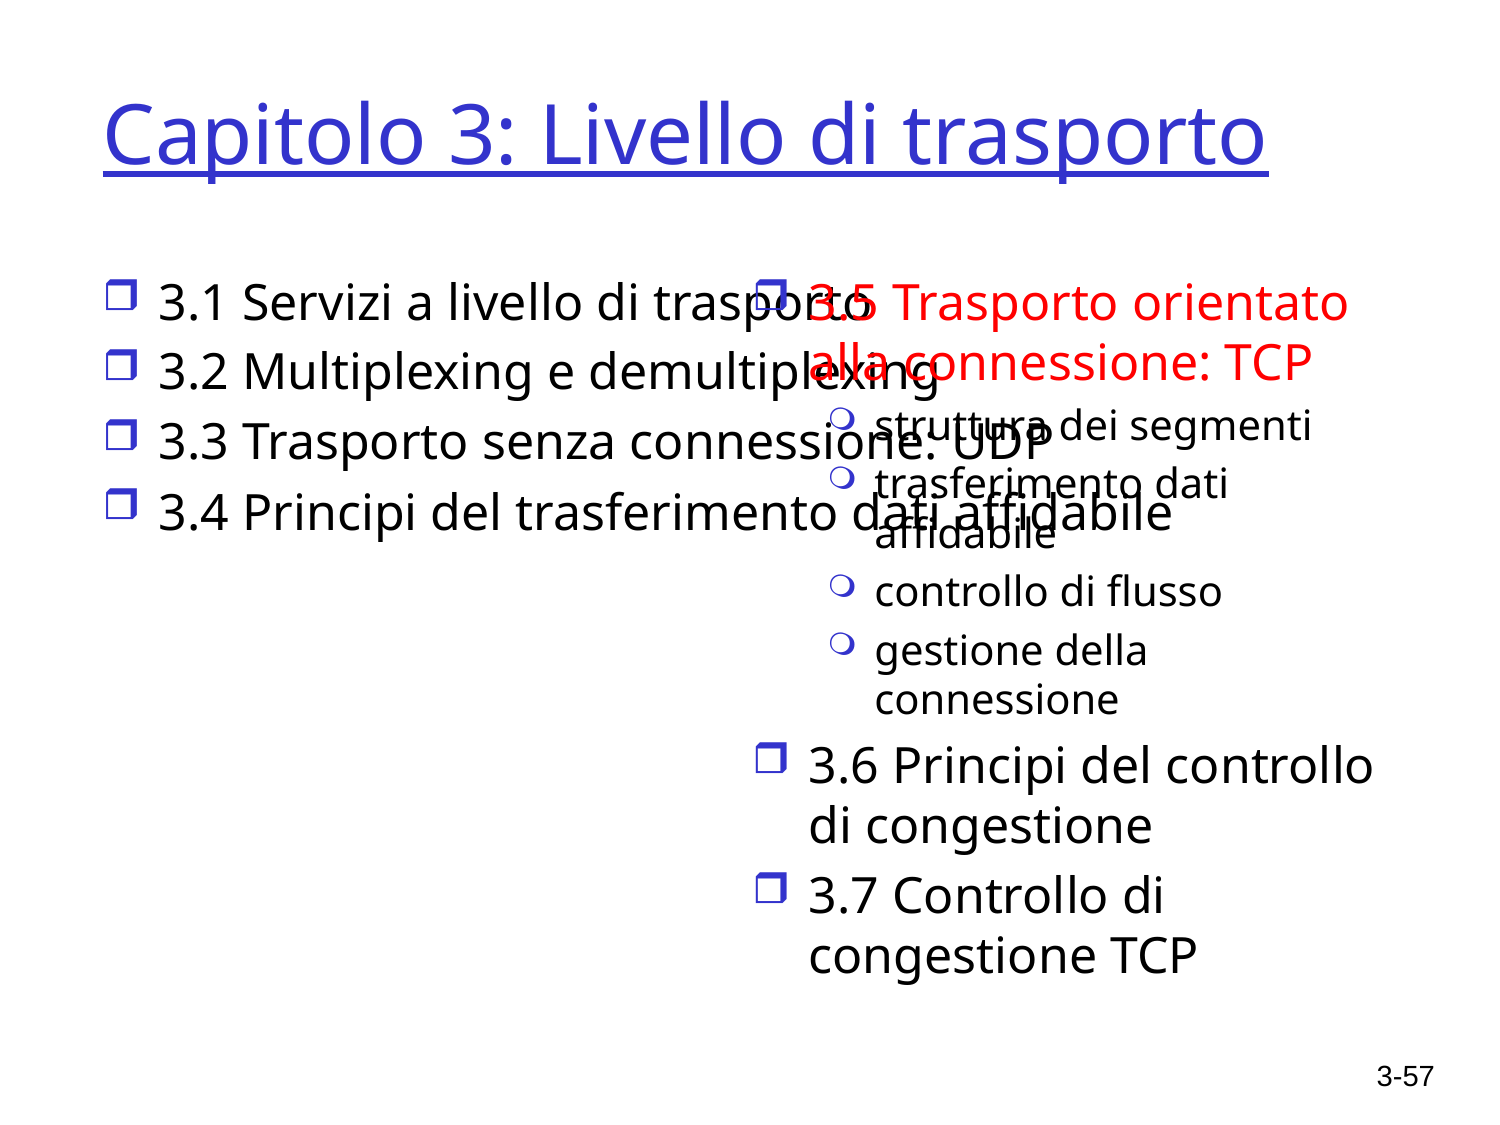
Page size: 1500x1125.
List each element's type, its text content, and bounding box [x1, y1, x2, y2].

list 3.1 Servizi a livello di trasporto 3.2 Multiplexing e demultiplexing 3.3 Trasporto senza connessione: UDP 3.4 Principi del trasferimento dati affidabile [87, 262, 737, 1026]
list 3.5 Trasporto orientato alla connessione: TCP struttura dei segmenti trasferimento dati affidabile controllo di flusso gestione della connessione 3.6 Principi del controllo di congestione 3.7 Controllo di congestione TCP [737, 262, 1403, 1026]
title Capitolo 3: Livello di trasporto [87, 37, 1363, 226]
slide_number 3-57 [1338, 1049, 1451, 1125]
